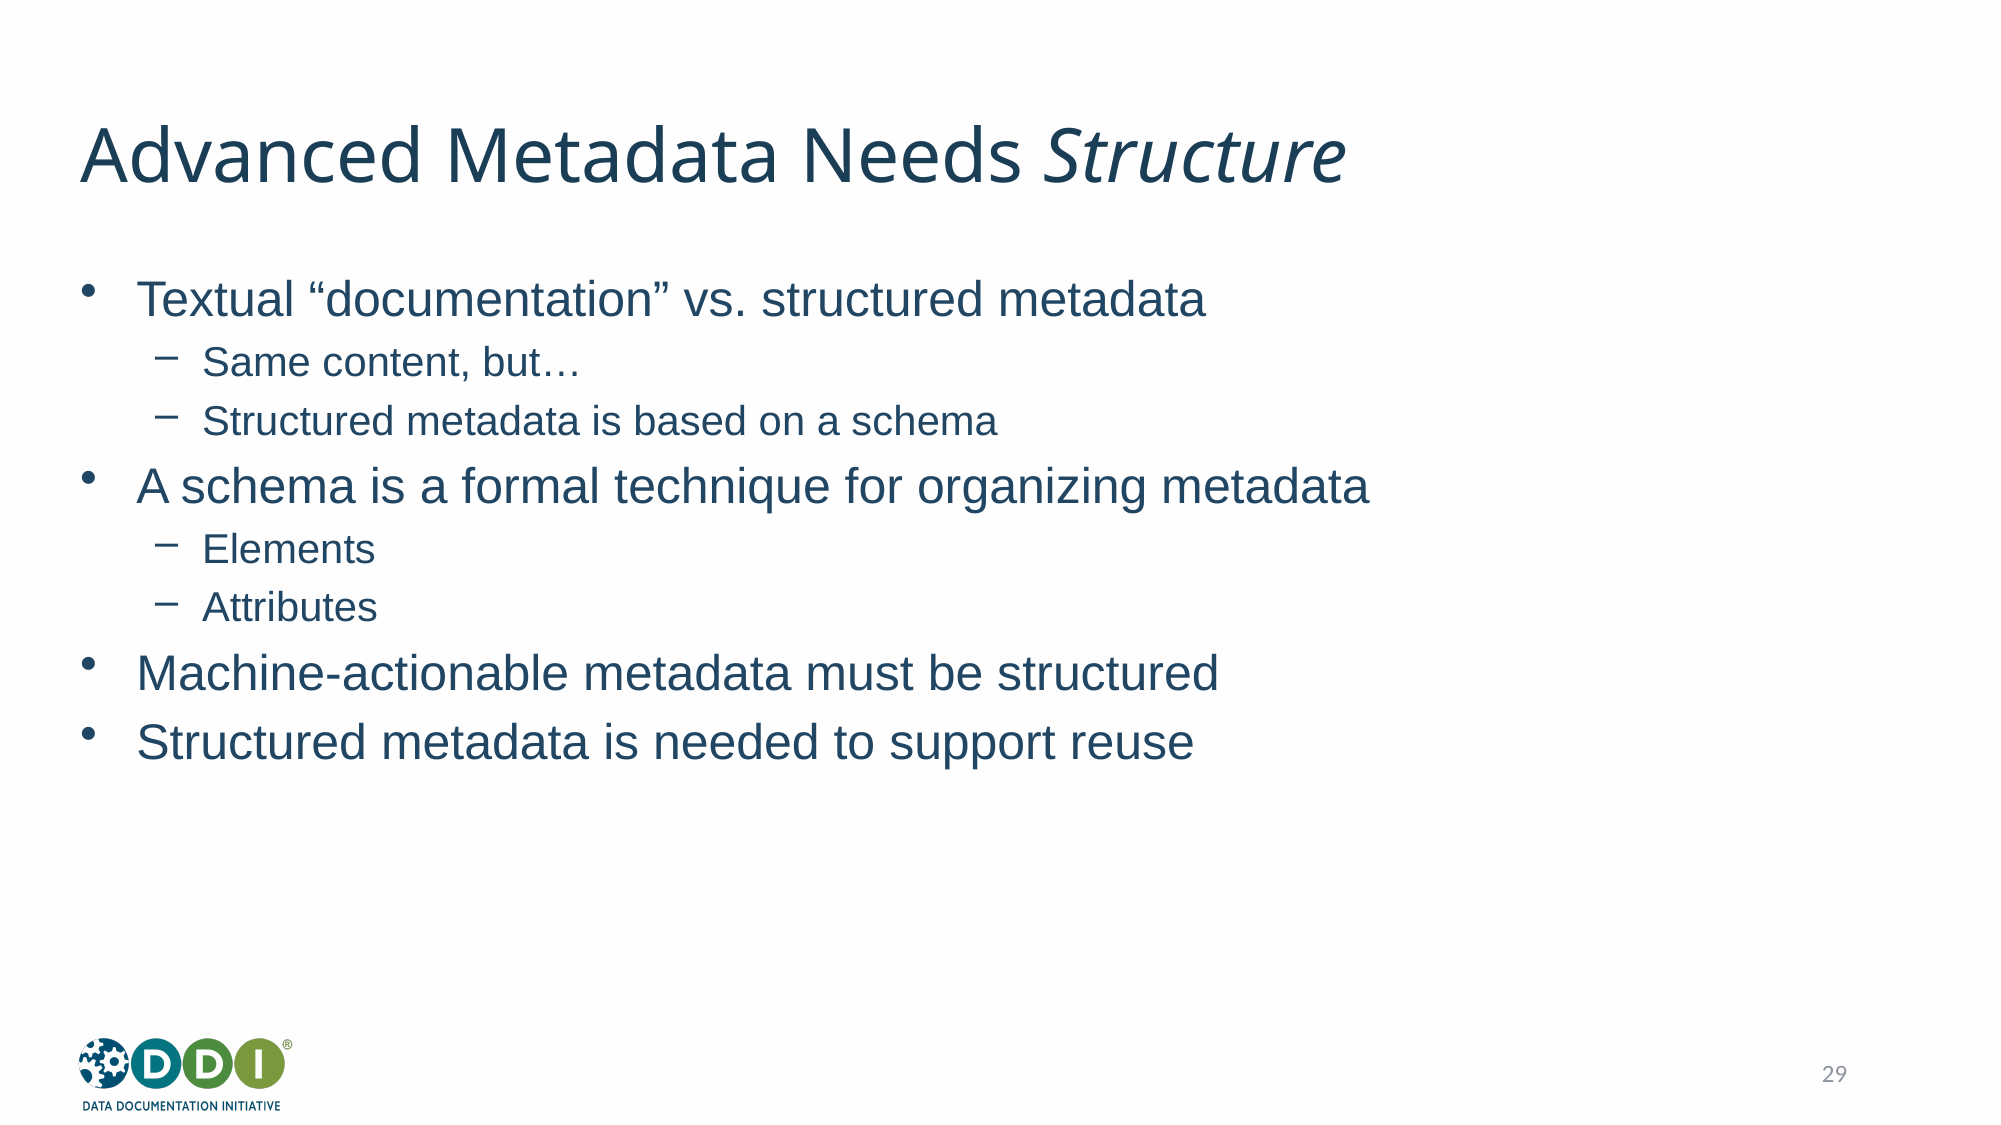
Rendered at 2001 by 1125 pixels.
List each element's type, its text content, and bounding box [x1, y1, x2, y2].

slide_number 29 [1412, 1042, 1863, 1103]
picture [65, 1032, 305, 1115]
list Textual “documentation” vs. structured metadata Same content, but… Structured metadata is based on a schema A schema is a formal technique for organizing metadata Elements Attributes Machine-actionable metadata must be structured Structured metadata is needed to support reuse [65, 259, 1916, 1019]
title Advanced Metadata Needs Structure [65, 59, 1916, 247]
